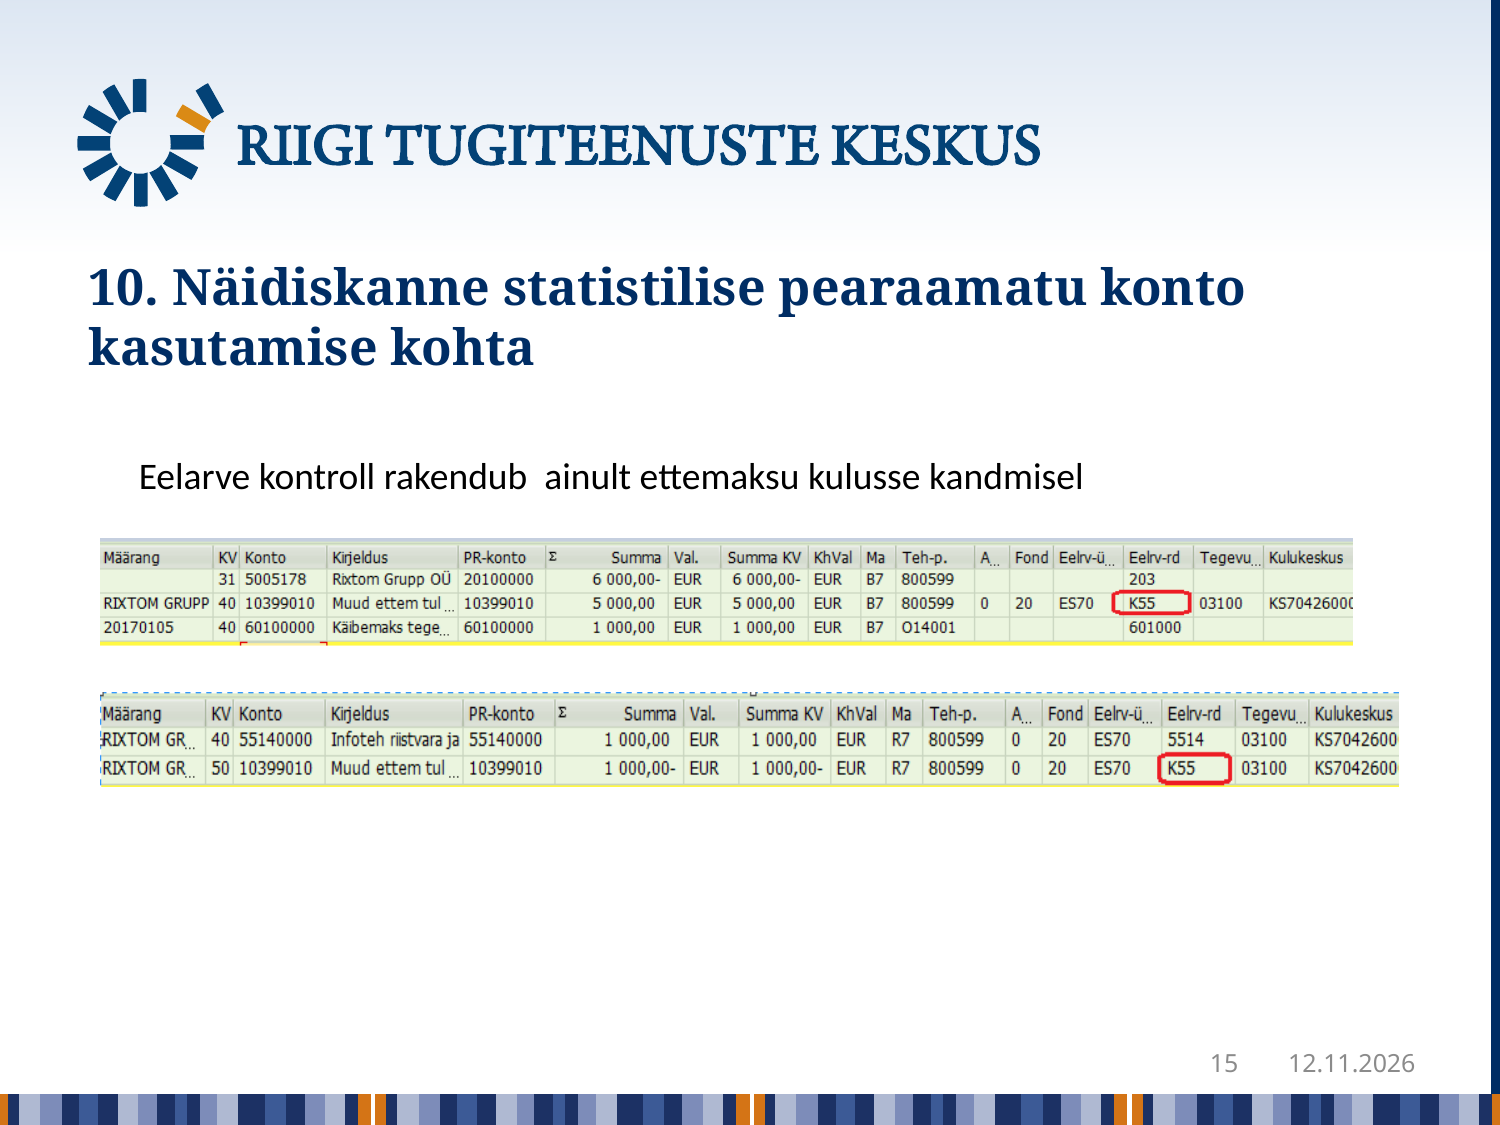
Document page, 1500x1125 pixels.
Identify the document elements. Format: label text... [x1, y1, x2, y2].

text_box Eelarve kontroll rakendub ainult ettemaksu kulusse kandmisel [123, 444, 1306, 505]
picture [100, 692, 1399, 788]
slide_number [1269, 1035, 1431, 1095]
slide_number 15 [1139, 1035, 1254, 1095]
title 10. Näidiskanne statistilise pearaamatu konto kasutamise kohta [88, 255, 1439, 384]
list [100, 538, 1353, 647]
